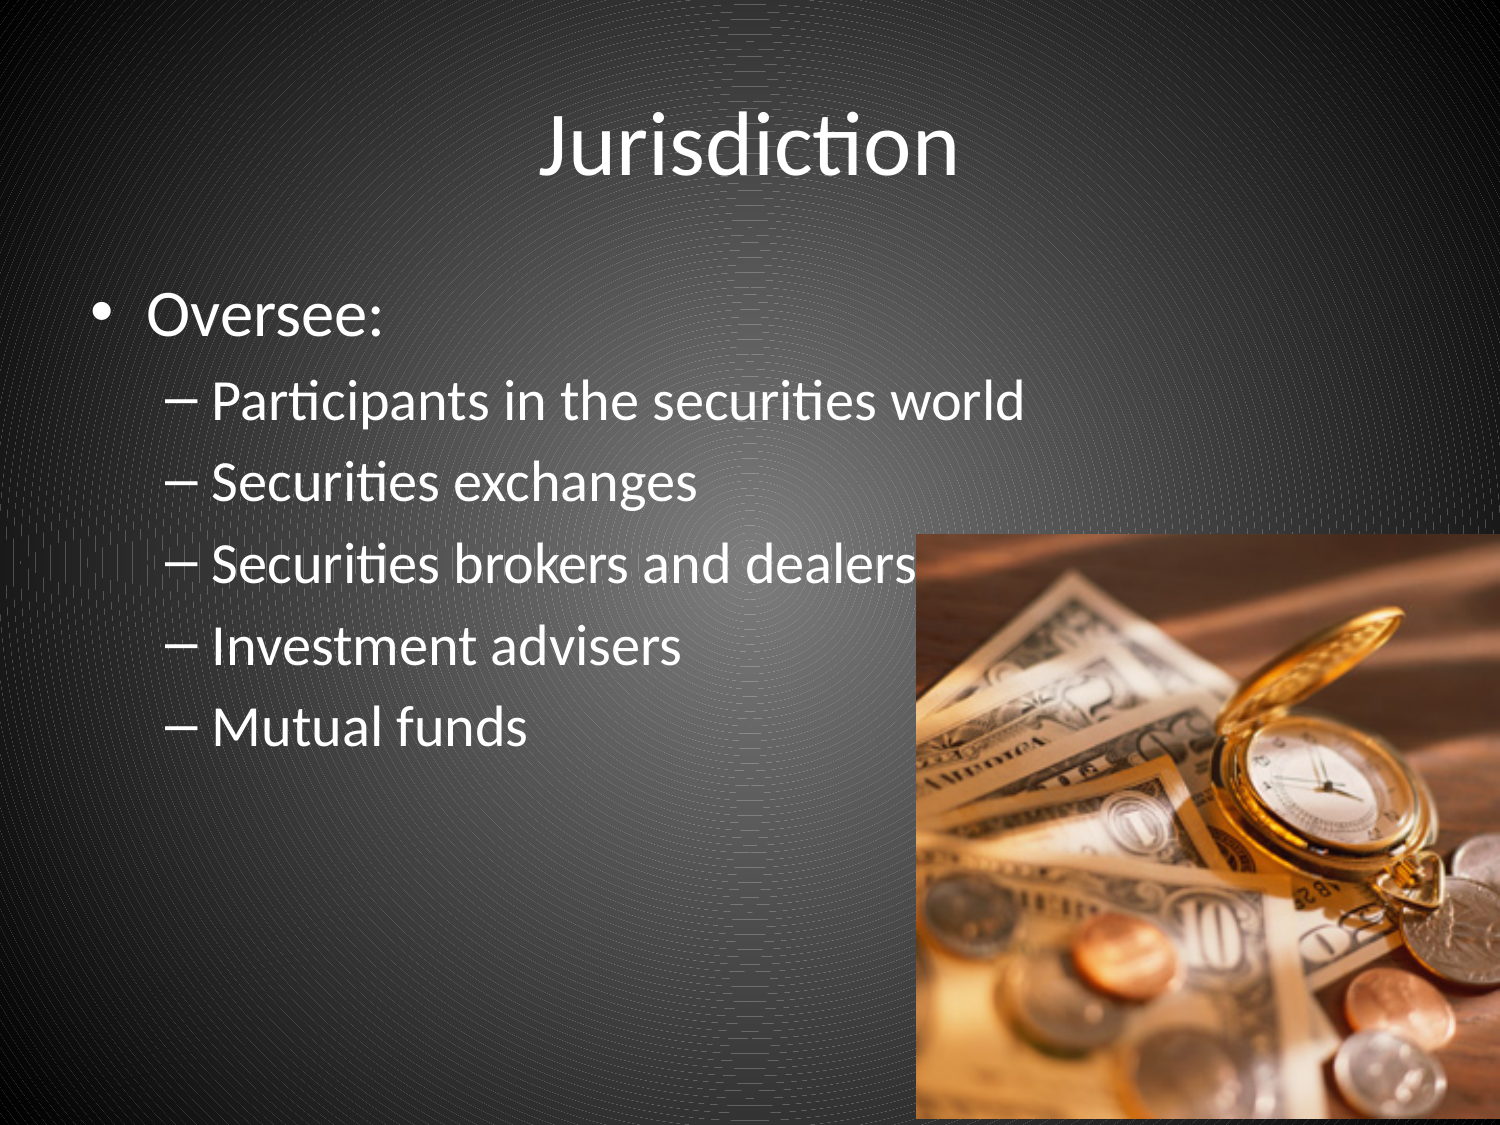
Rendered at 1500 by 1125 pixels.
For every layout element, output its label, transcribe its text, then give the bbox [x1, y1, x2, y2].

list Oversee: Participants in the securities world Securities exchanges Securities brokers and dealers Investment advisers Mutual funds [75, 262, 1425, 1005]
title Jurisdiction [75, 45, 1425, 233]
picture [916, 534, 1500, 1119]
